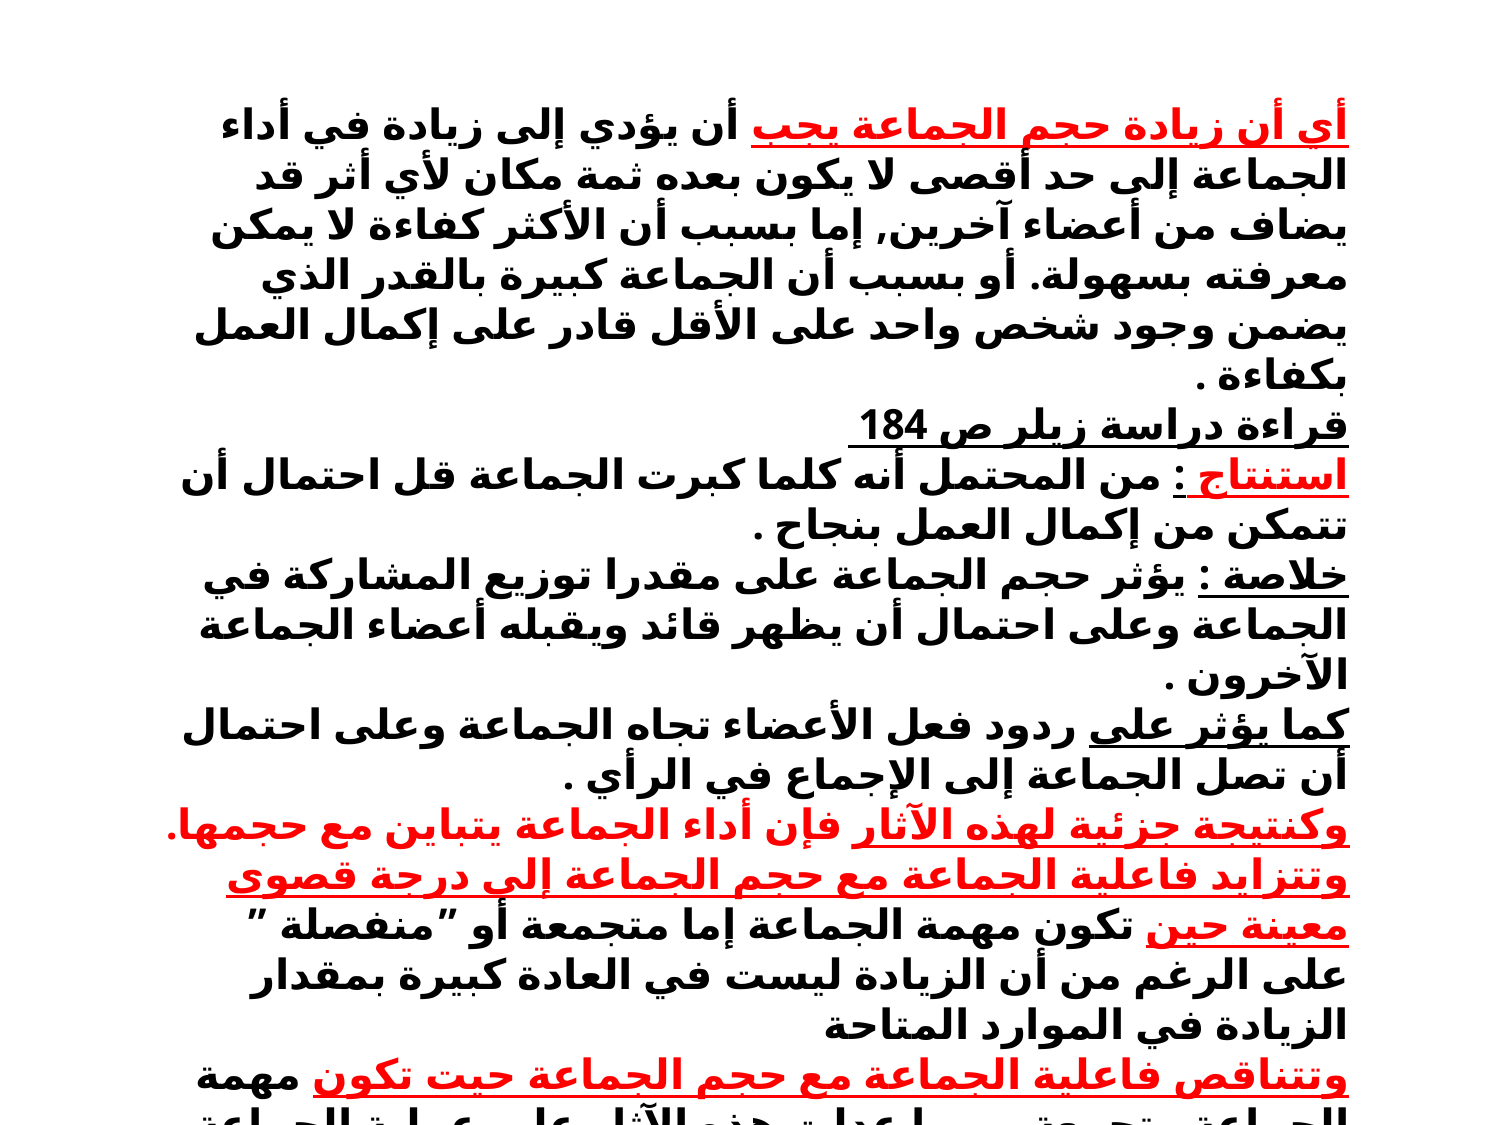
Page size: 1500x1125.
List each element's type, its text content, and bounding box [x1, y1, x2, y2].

text_box أي أن زيادة حجم الجماعة يجب أن يؤدي إلى زيادة في أداء الجماعة إلى حد أقصى لا يكون بعده ثمة مكان لأي أثر قد يضاف من أعضاء آخرين, إما بسبب أن الأكثر كفاءة لا يمكن معرفته بسهولة. أو بسبب أن الجماعة كبيرة بالقدر الذي يضمن وجود شخص واحد على الأقل قادر على إكمال العمل بكفاءة . قراءة دراسة زيلر ص 184 استنتاج : من المحتمل أنه كلما كبرت الجماعة قل احتمال أن تتمكن من إكمال العمل بنجاح . خلاصة : يؤثر حجم الجماعة على مقدرا توزيع المشاركة في الجماعة وعلى احتمال أن يظهر قائد ويقبله أعضاء الجماعة الآخرون . كما يؤثر على ردود فعل الأعضاء تجاه الجماعة وعلى احتمال أن تصل الجماعة إلى الإجماع في الرأي . وكنتيجة جزئية لهذه الآثار فإن أداء الجماعة يتباين مع حجمها. وتتزايد فاعلية الجماعة مع حجم الجماعة إلى درجة قصوى معينة حين تكون مهمة الجماعة إما متجمعة أو ”منفصلة ” على الرغم من أن الزيادة ليست في العادة كبيرة بمقدار الزيادة في الموارد المتاحة وتتناقص فاعلية الجماعة مع حجم الجماعة حيت تكون مهمة الجماعة متجمعة وربما عدلت هذه الآثار على عملية الجماعة من خلال متغيرات أخرى مثل الخصائص الشخصية لأعضاء الجماعة وبنية الجماعة. [147, 90, 1365, 1125]
